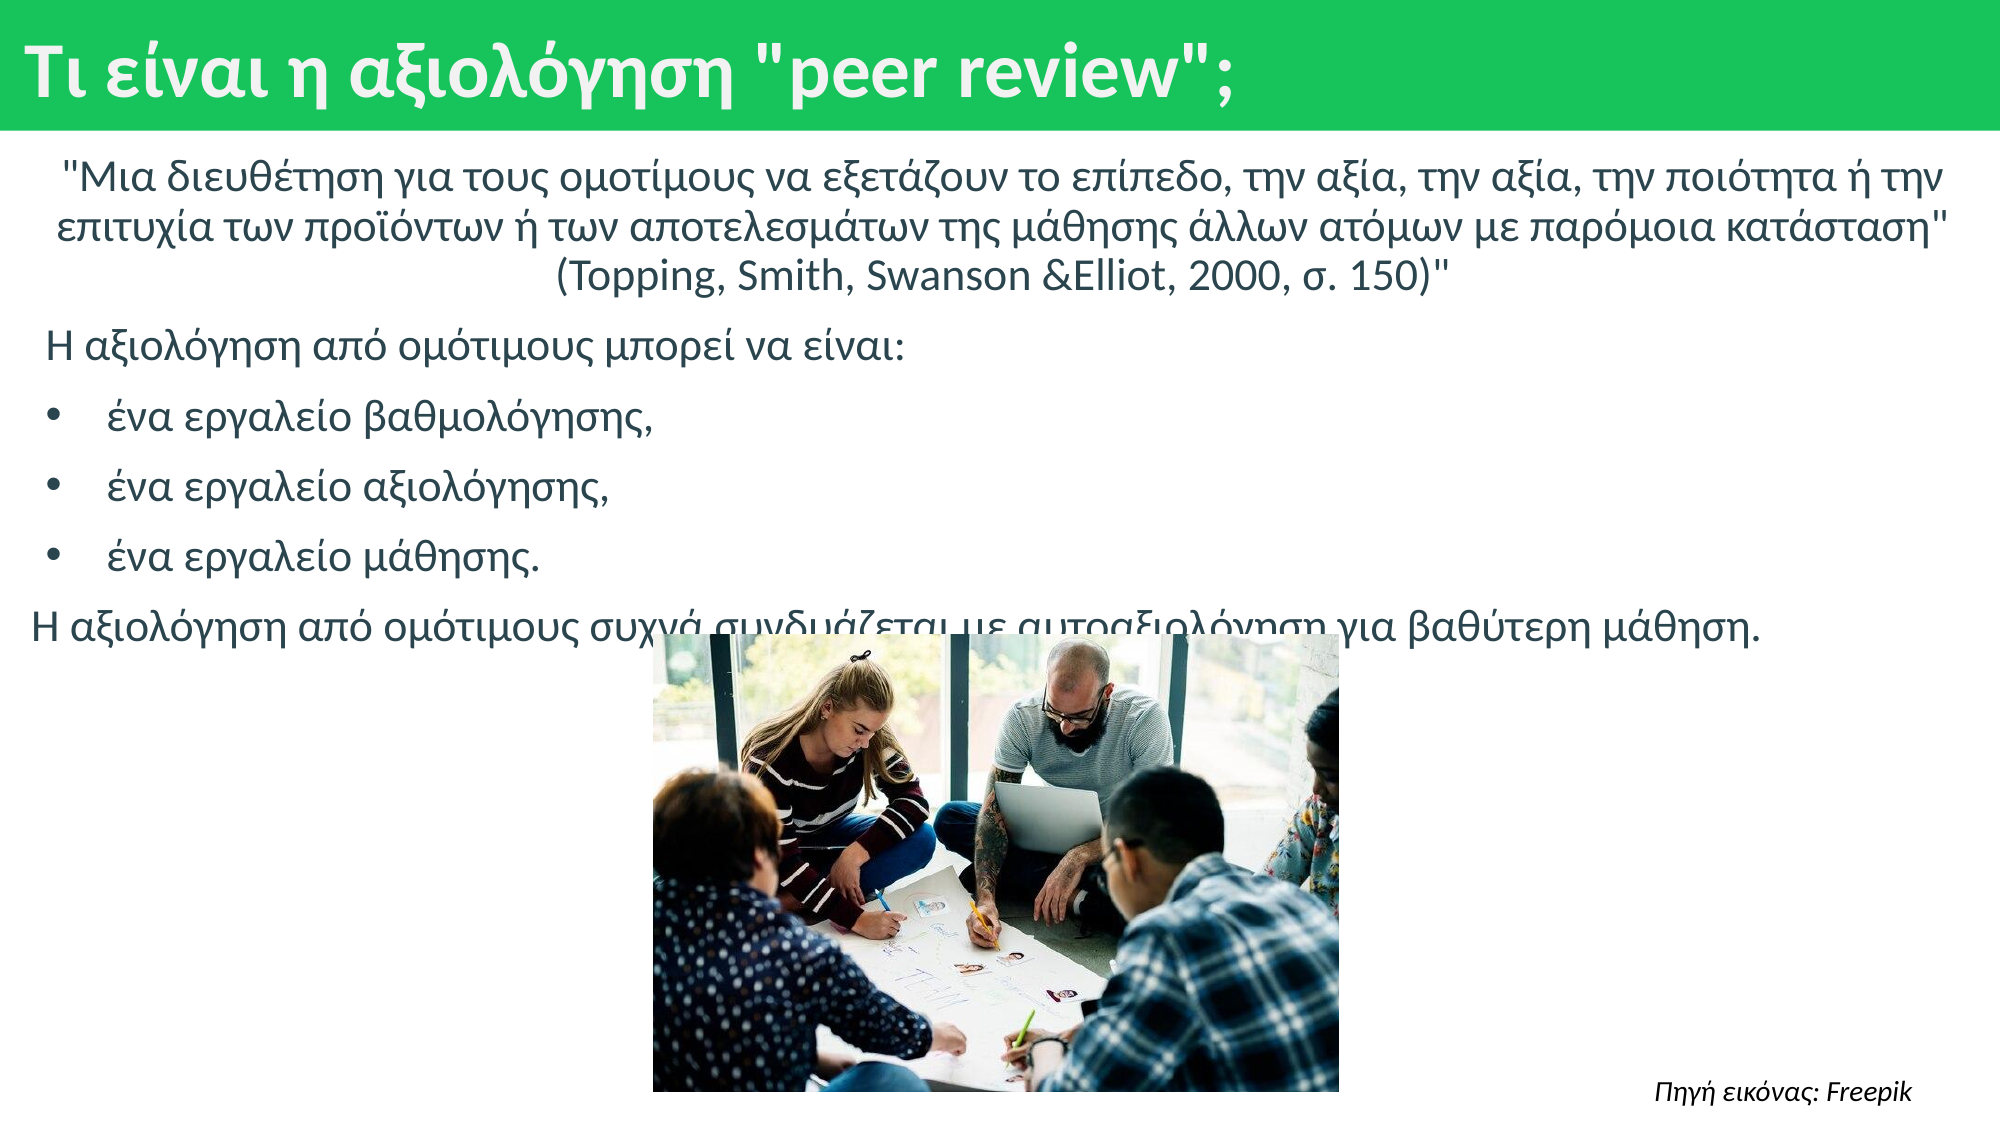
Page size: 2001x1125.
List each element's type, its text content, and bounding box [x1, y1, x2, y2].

text_box Πηγή εικόνας: Freepik [1566, 1057, 2000, 1114]
title Τι είναι η αξιολόγηση "peer review"; [16, 13, 1976, 131]
picture [653, 634, 1339, 1093]
list "Μια διευθέτηση για τους ομοτίμους να εξετάζουν το επίπεδο, την αξία, την αξία, την ποιότητα ή την επιτυχία των προϊόντων ή των αποτελεσμάτων της μάθησης άλλων ατόμων με παρόμοια κατάσταση" (Topping, Smith, Swanson &Elliot, 2000, σ. 150)" Η αξιολόγηση από ομότιμους μπορεί να είναι: ένα εργαλείο βαθμολόγησης, ένα εργαλείο αξιολόγησης, ένα εργαλείο μάθησης. Η αξιολόγηση από ομότιμους συχνά συνδυάζεται με αυτοαξιολόγηση για βαθύτερη μάθηση. [16, 144, 1976, 1108]
